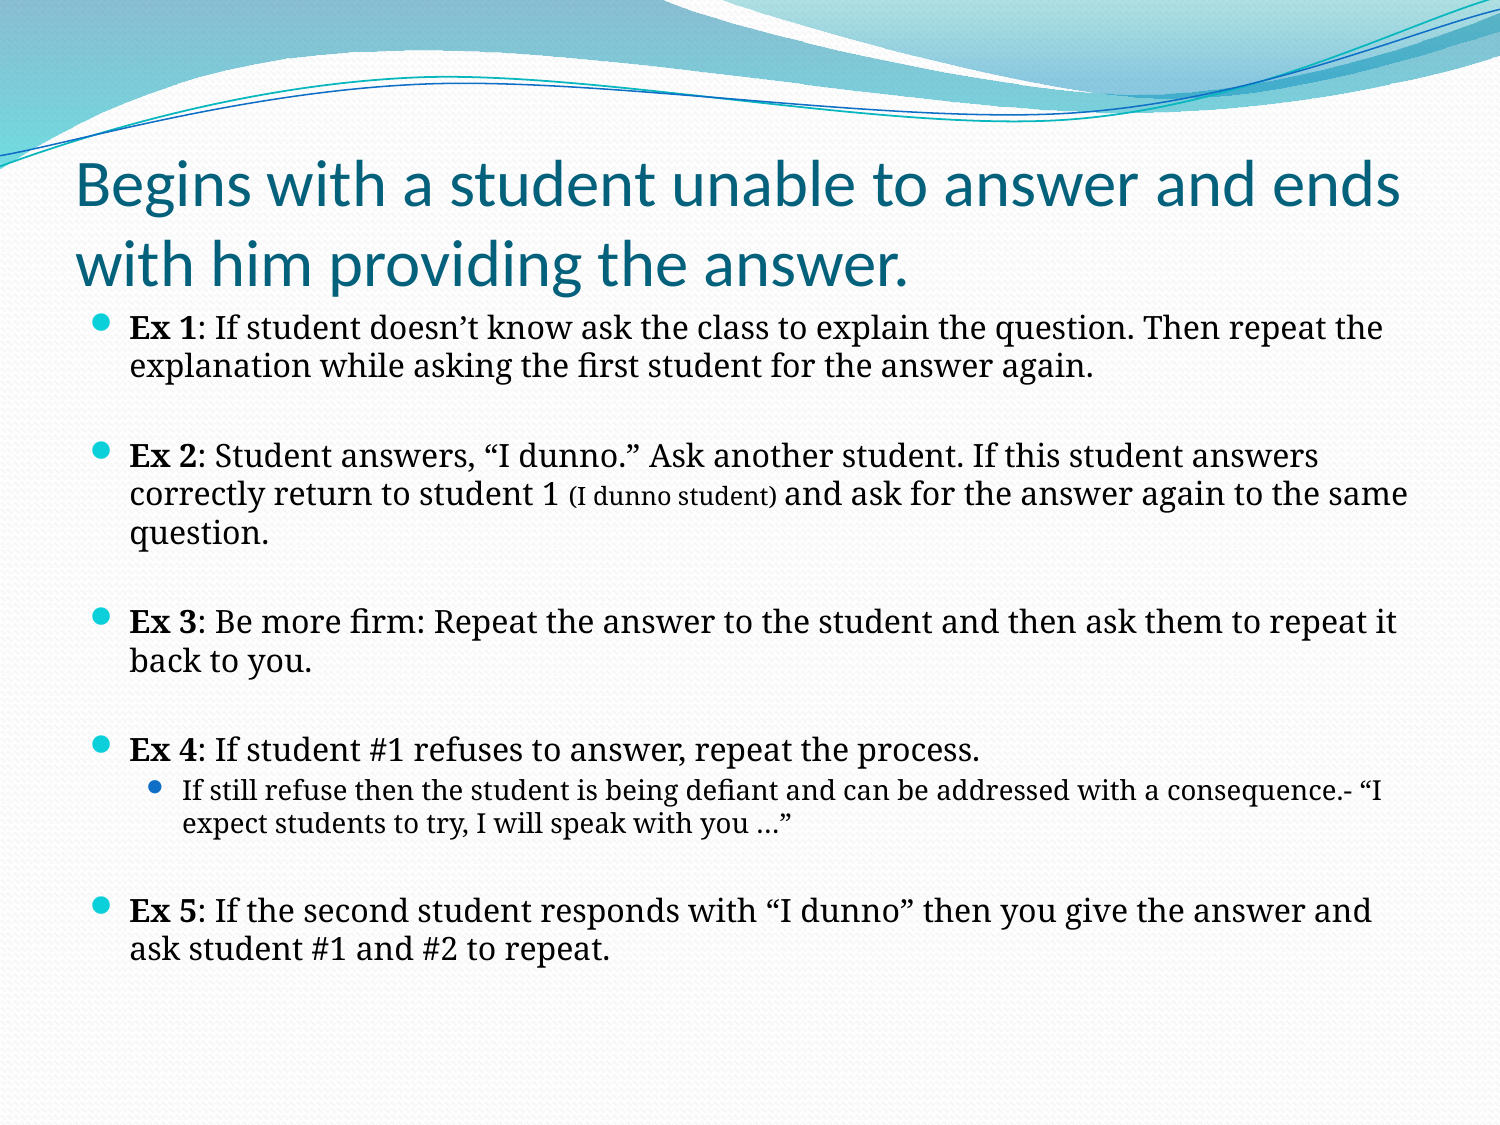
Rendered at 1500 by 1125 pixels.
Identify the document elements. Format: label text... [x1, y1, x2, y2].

title Begins with a student unable to answer and ends with him providing the answer. [75, 45, 1425, 299]
list Ex 1: If student doesn’t know ask the class to explain the question. Then repeat the explanation while asking the first student for the answer again. Ex 2: Student answers, “I dunno.” Ask another student. If this student answers correctly return to student 1 (I dunno student) and ask for the answer again to the same question. Ex 3: Be more firm: Repeat the answer to the student and then ask them to repeat it back to you. Ex 4: If student #1 refuses to answer, repeat the process. If still refuse then the student is being defiant and can be addressed with a consequence.- “I expect students to try, I will speak with you …” Ex 5: If the second student responds with “I dunno” then you give the answer and ask student #1 and #2 to repeat. [75, 299, 1425, 986]
